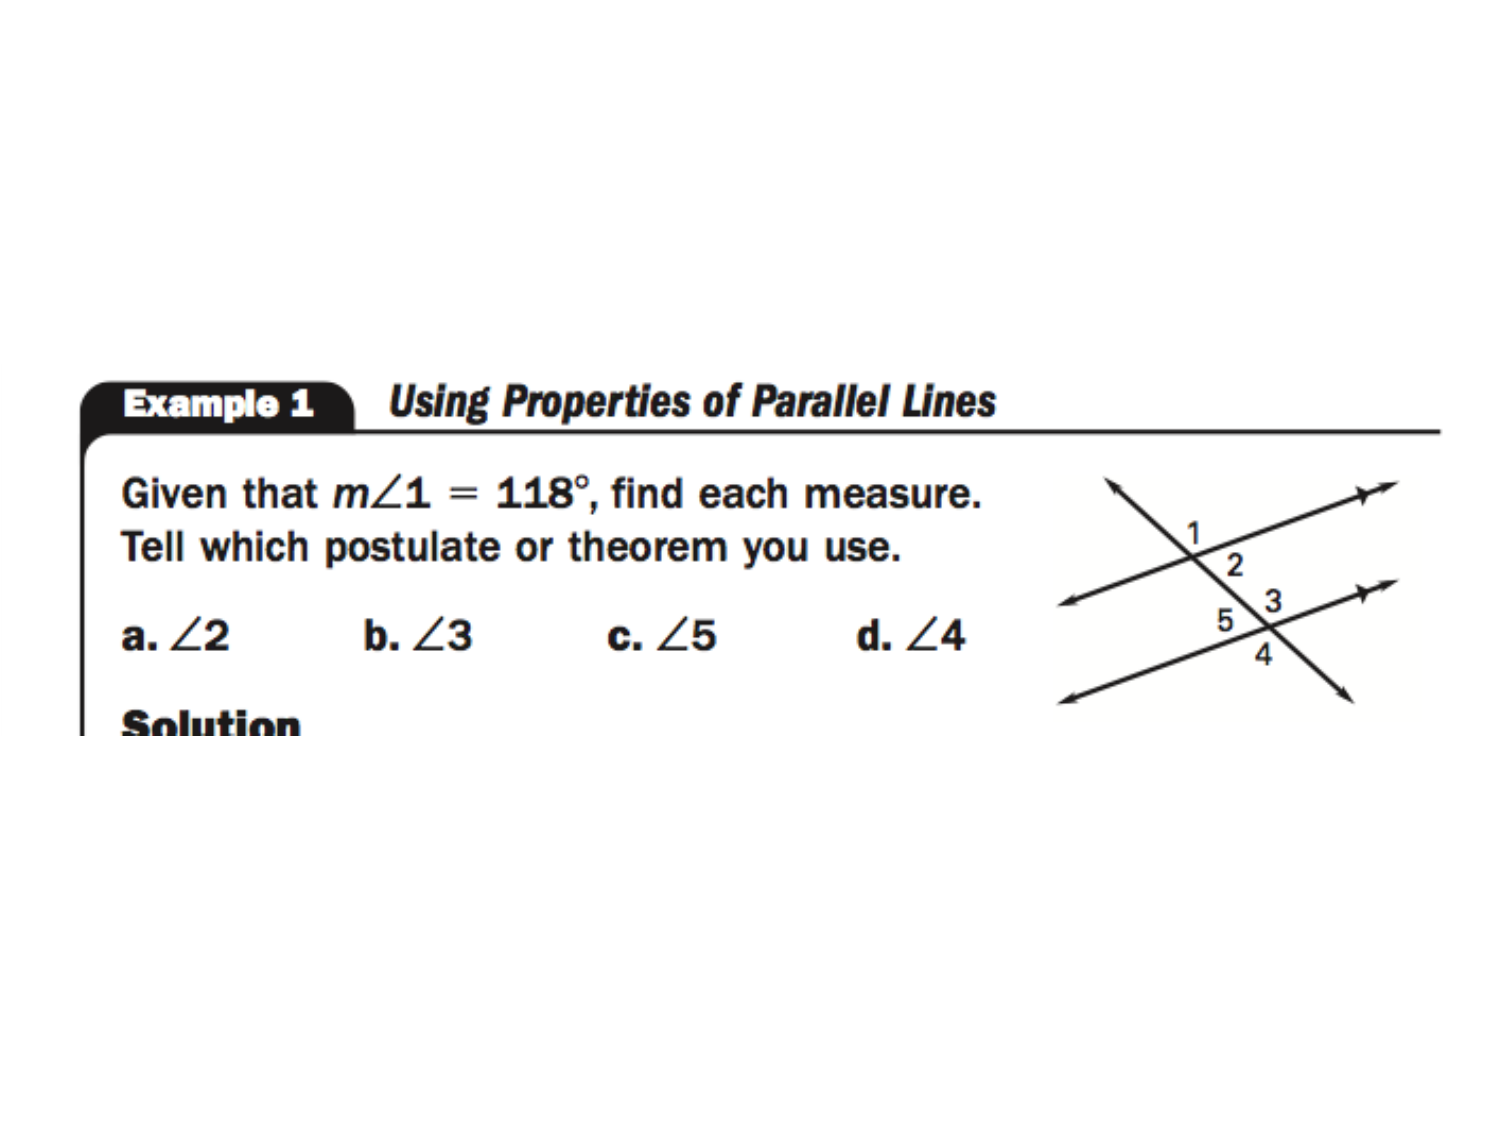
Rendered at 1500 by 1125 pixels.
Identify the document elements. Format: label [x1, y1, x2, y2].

list [0, 363, 1500, 736]
